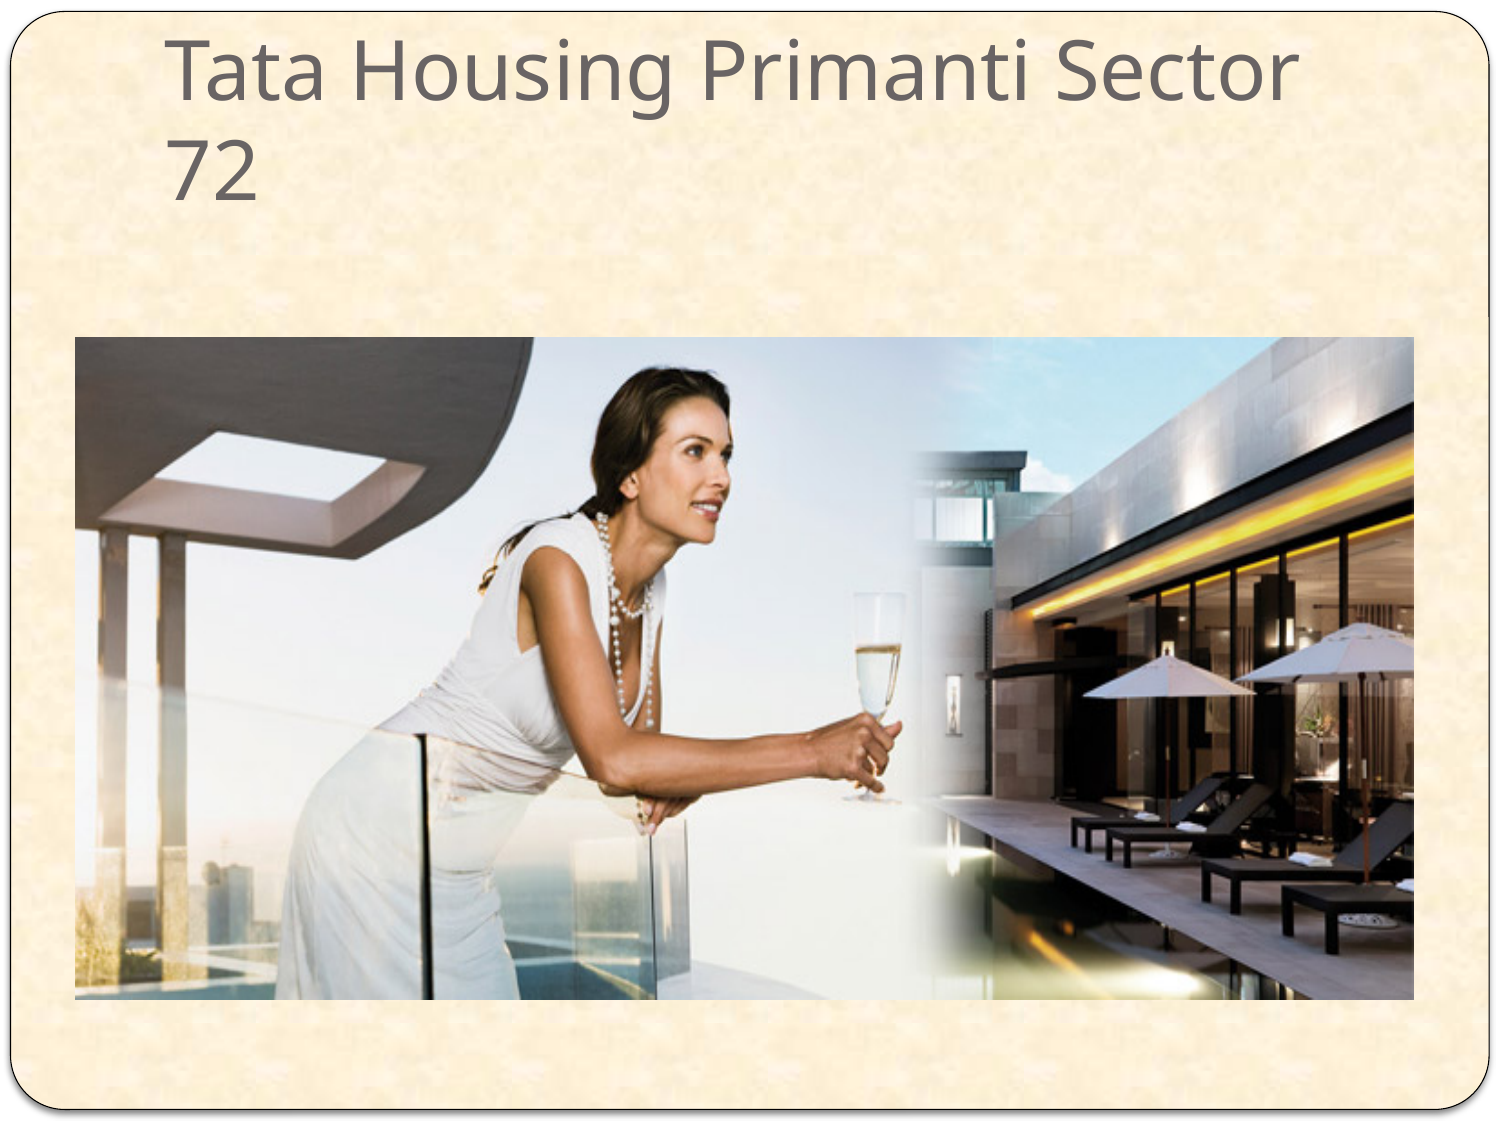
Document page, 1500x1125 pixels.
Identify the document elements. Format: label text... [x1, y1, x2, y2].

picture [12, 12, 1488, 1108]
title Tata Housing Primanti Sector 72 [150, 45, 1425, 233]
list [75, 337, 1415, 1001]
